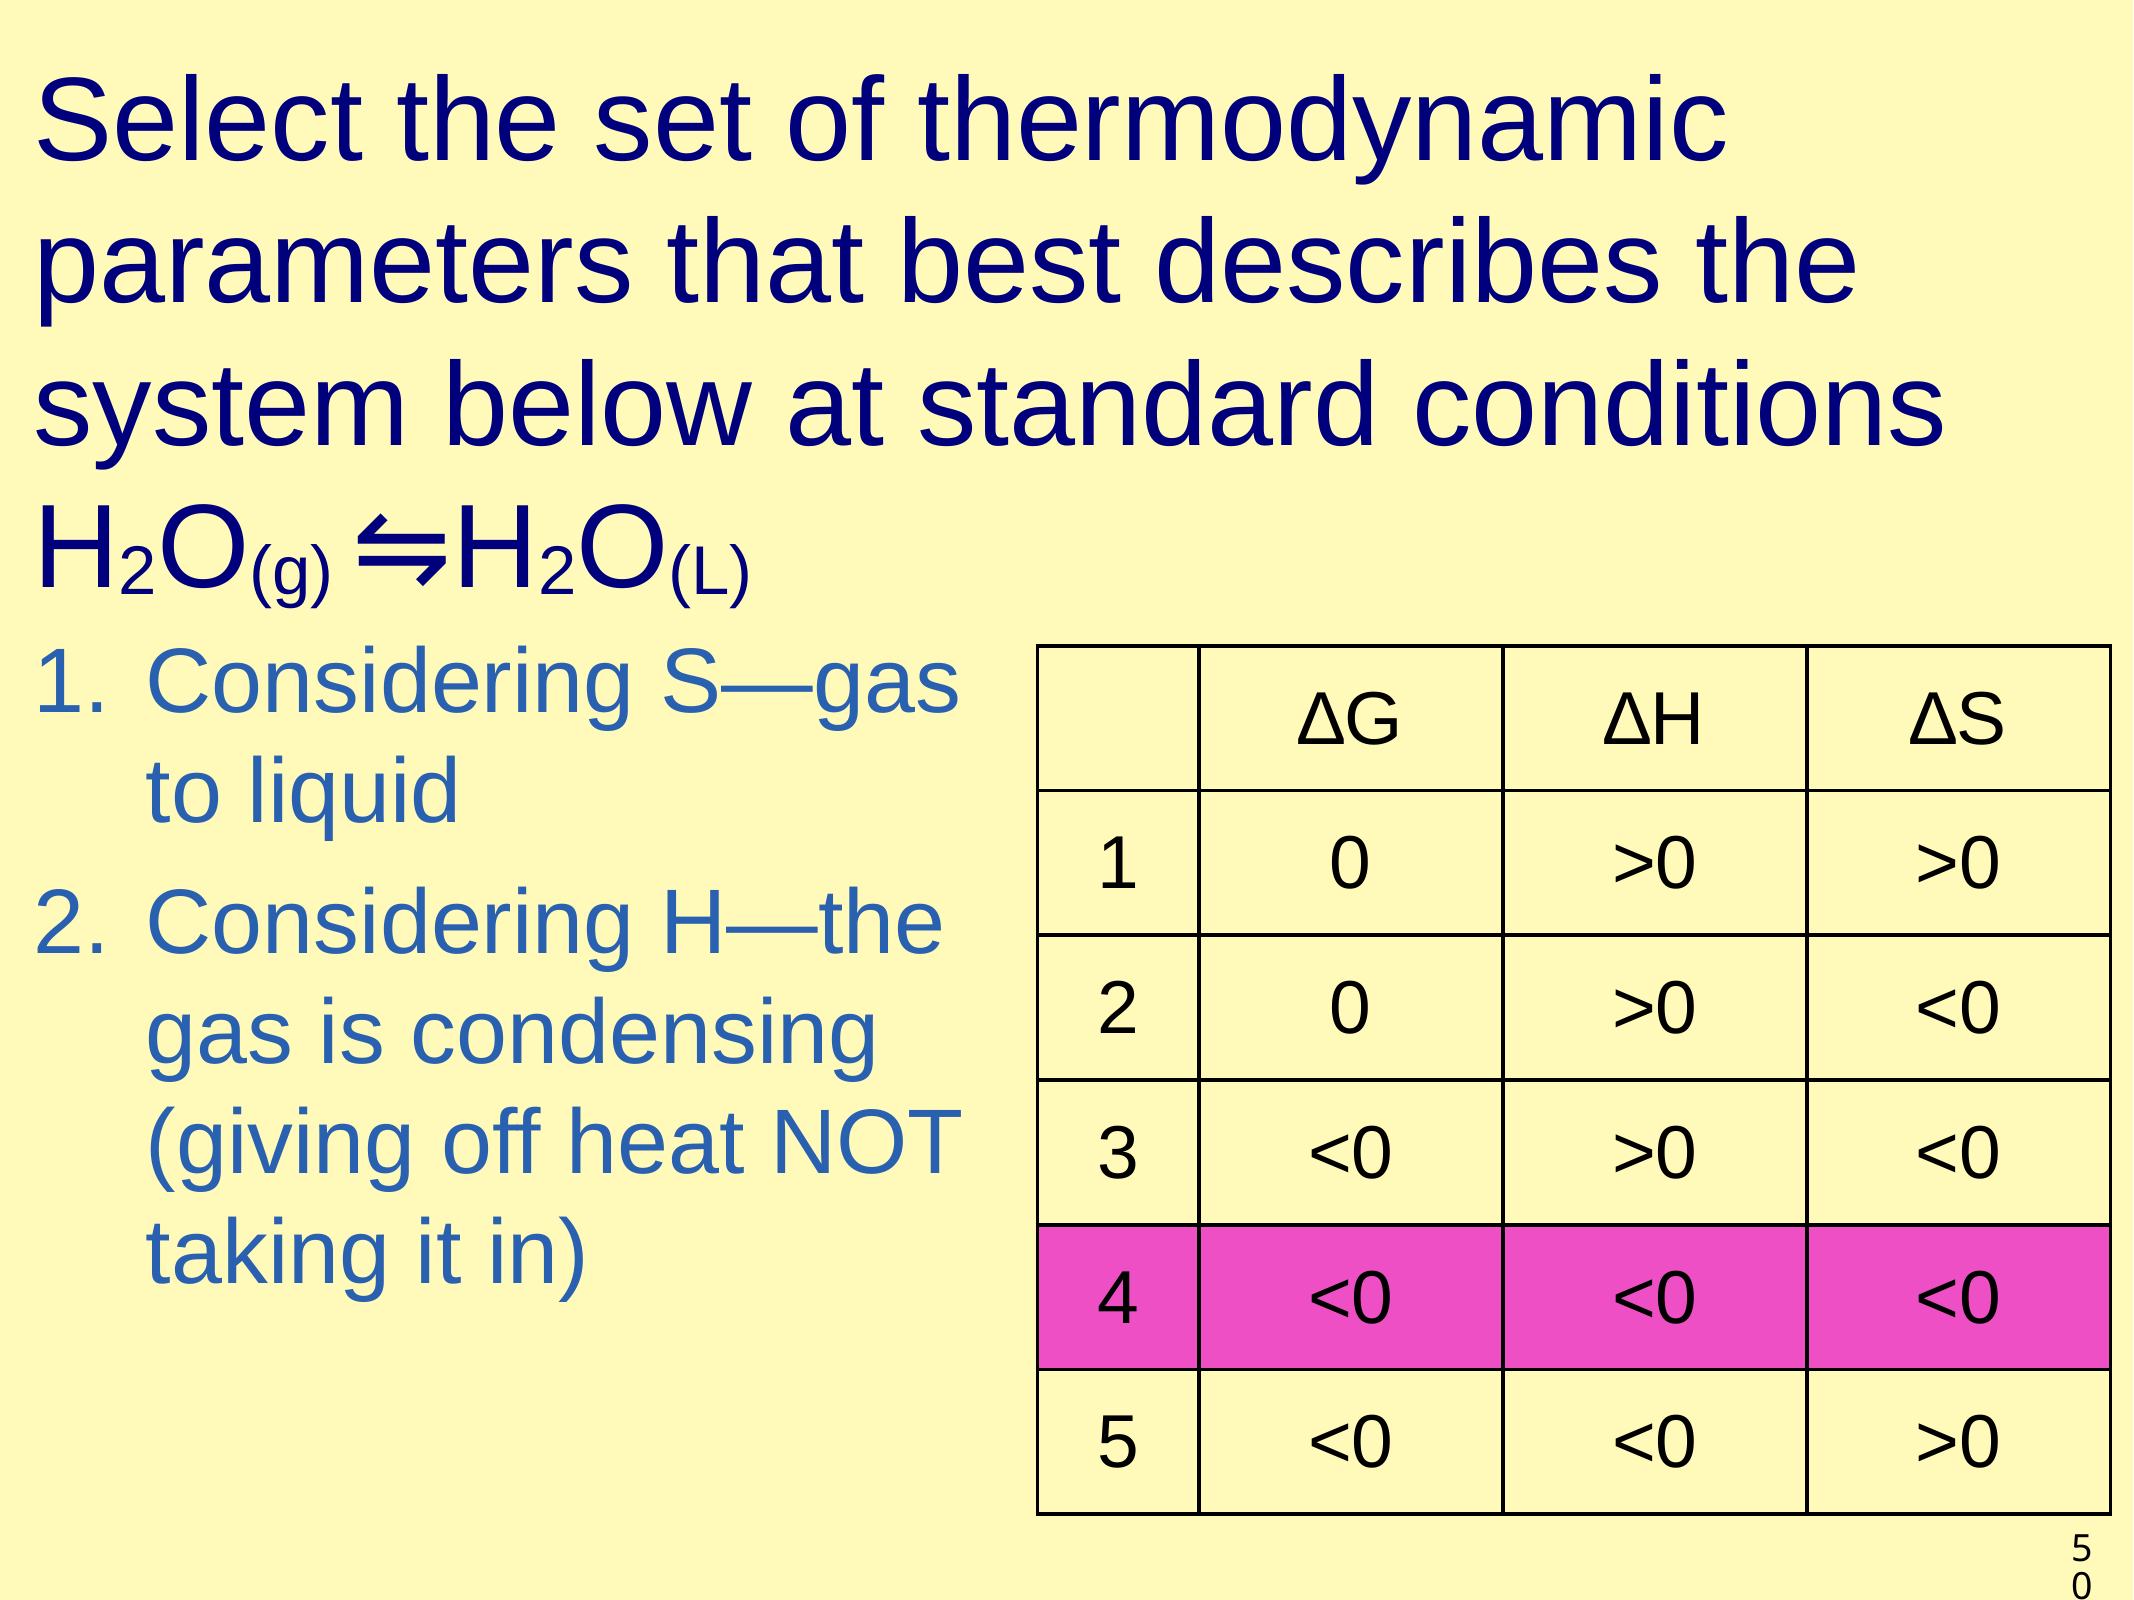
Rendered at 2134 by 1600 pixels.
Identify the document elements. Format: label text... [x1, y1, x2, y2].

table_cell 5 [1039, 1371, 1197, 1512]
table_cell >0 [1505, 792, 1805, 933]
table_cell 2 [1039, 937, 1197, 1078]
table_header ∆H [1505, 648, 1805, 789]
table_cell 0 [1201, 792, 1501, 933]
title Select the set of thermodynamic parameters that best describes the system below at standard conditions H2O(g) ⇋H2O(L) [32, 41, 2116, 605]
table_cell <0 [1809, 1227, 2109, 1368]
table_cell 4 [1039, 1227, 1197, 1368]
table_cell >0 [1505, 937, 1805, 1078]
table_cell 0 [1201, 937, 1501, 1078]
table_cell >0 [1809, 1371, 2109, 1512]
slide_number 50 [2055, 1516, 2113, 1578]
table_cell 3 [1039, 1082, 1197, 1223]
table_cell <0 [1505, 1371, 1805, 1512]
table_cell 1 [1039, 792, 1197, 933]
table_header ∆S [1809, 648, 2109, 789]
table_cell <0 [1201, 1371, 1501, 1512]
table_header ∆G [1201, 648, 1501, 789]
table_cell >0 [1809, 792, 2109, 933]
table_cell >0 [1505, 1082, 1805, 1223]
table_header [1039, 648, 1197, 789]
table_cell <0 [1201, 1082, 1501, 1223]
table_cell <0 [1809, 937, 2109, 1078]
table_cell <0 [1201, 1227, 1501, 1368]
list Considering S—gas to liquid Considering H—the gas is condensing (giving off heat NOT taking it in) [32, 620, 1020, 1578]
table_cell <0 [1505, 1227, 1805, 1368]
table_cell <0 [1809, 1082, 2109, 1223]
